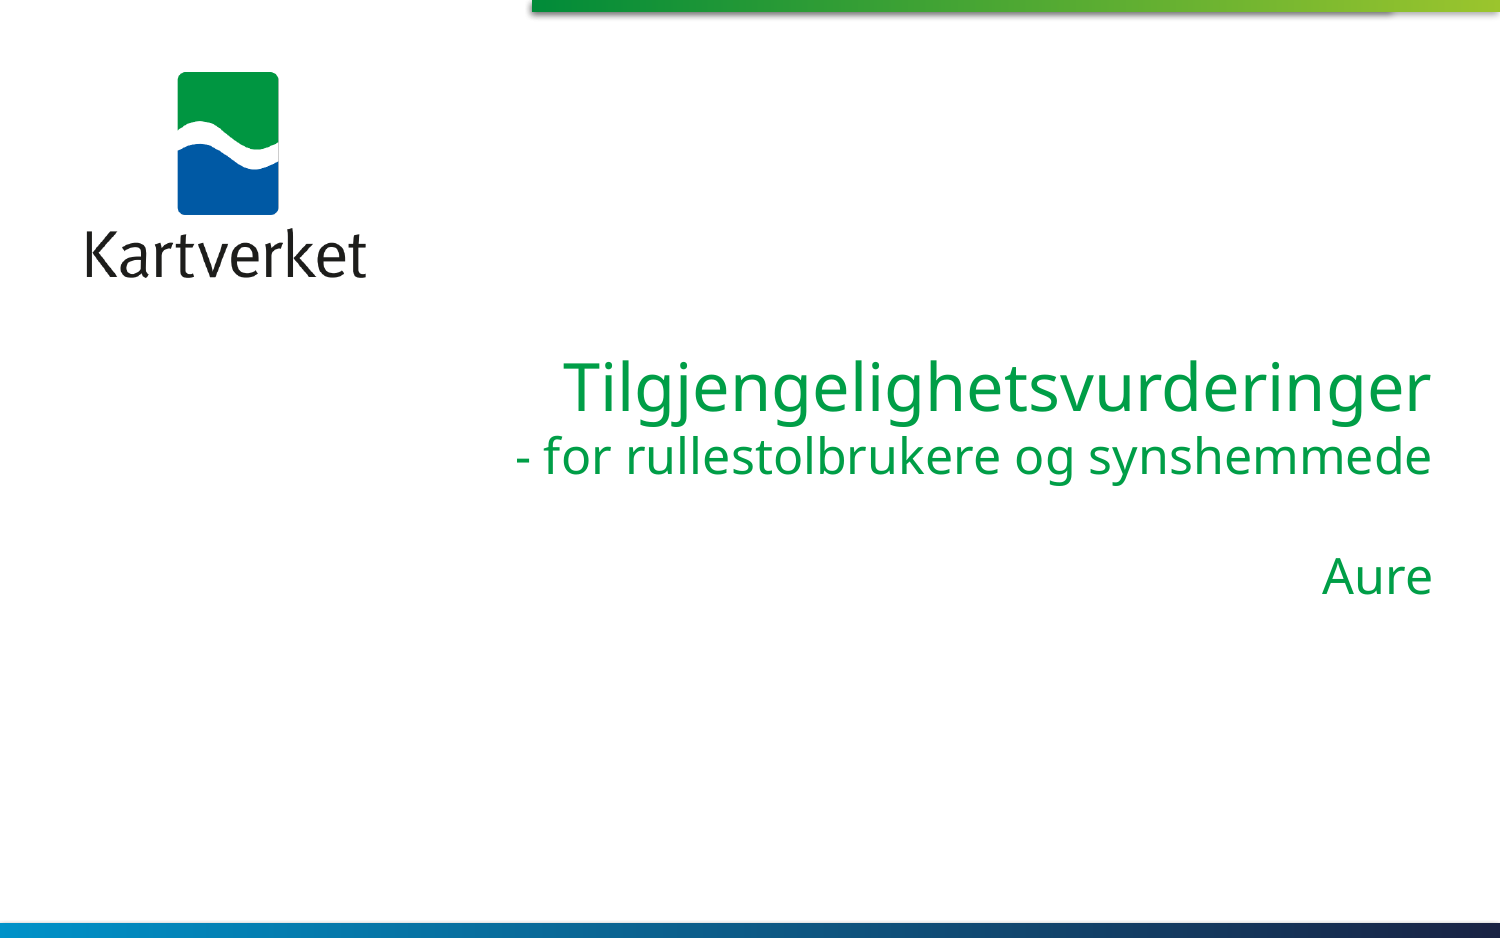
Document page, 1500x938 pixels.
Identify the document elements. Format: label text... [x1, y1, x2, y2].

text_box Tilgjengelighetsvurderinger - for rullestolbrukere og synshemmede Aure [66, 337, 1449, 613]
